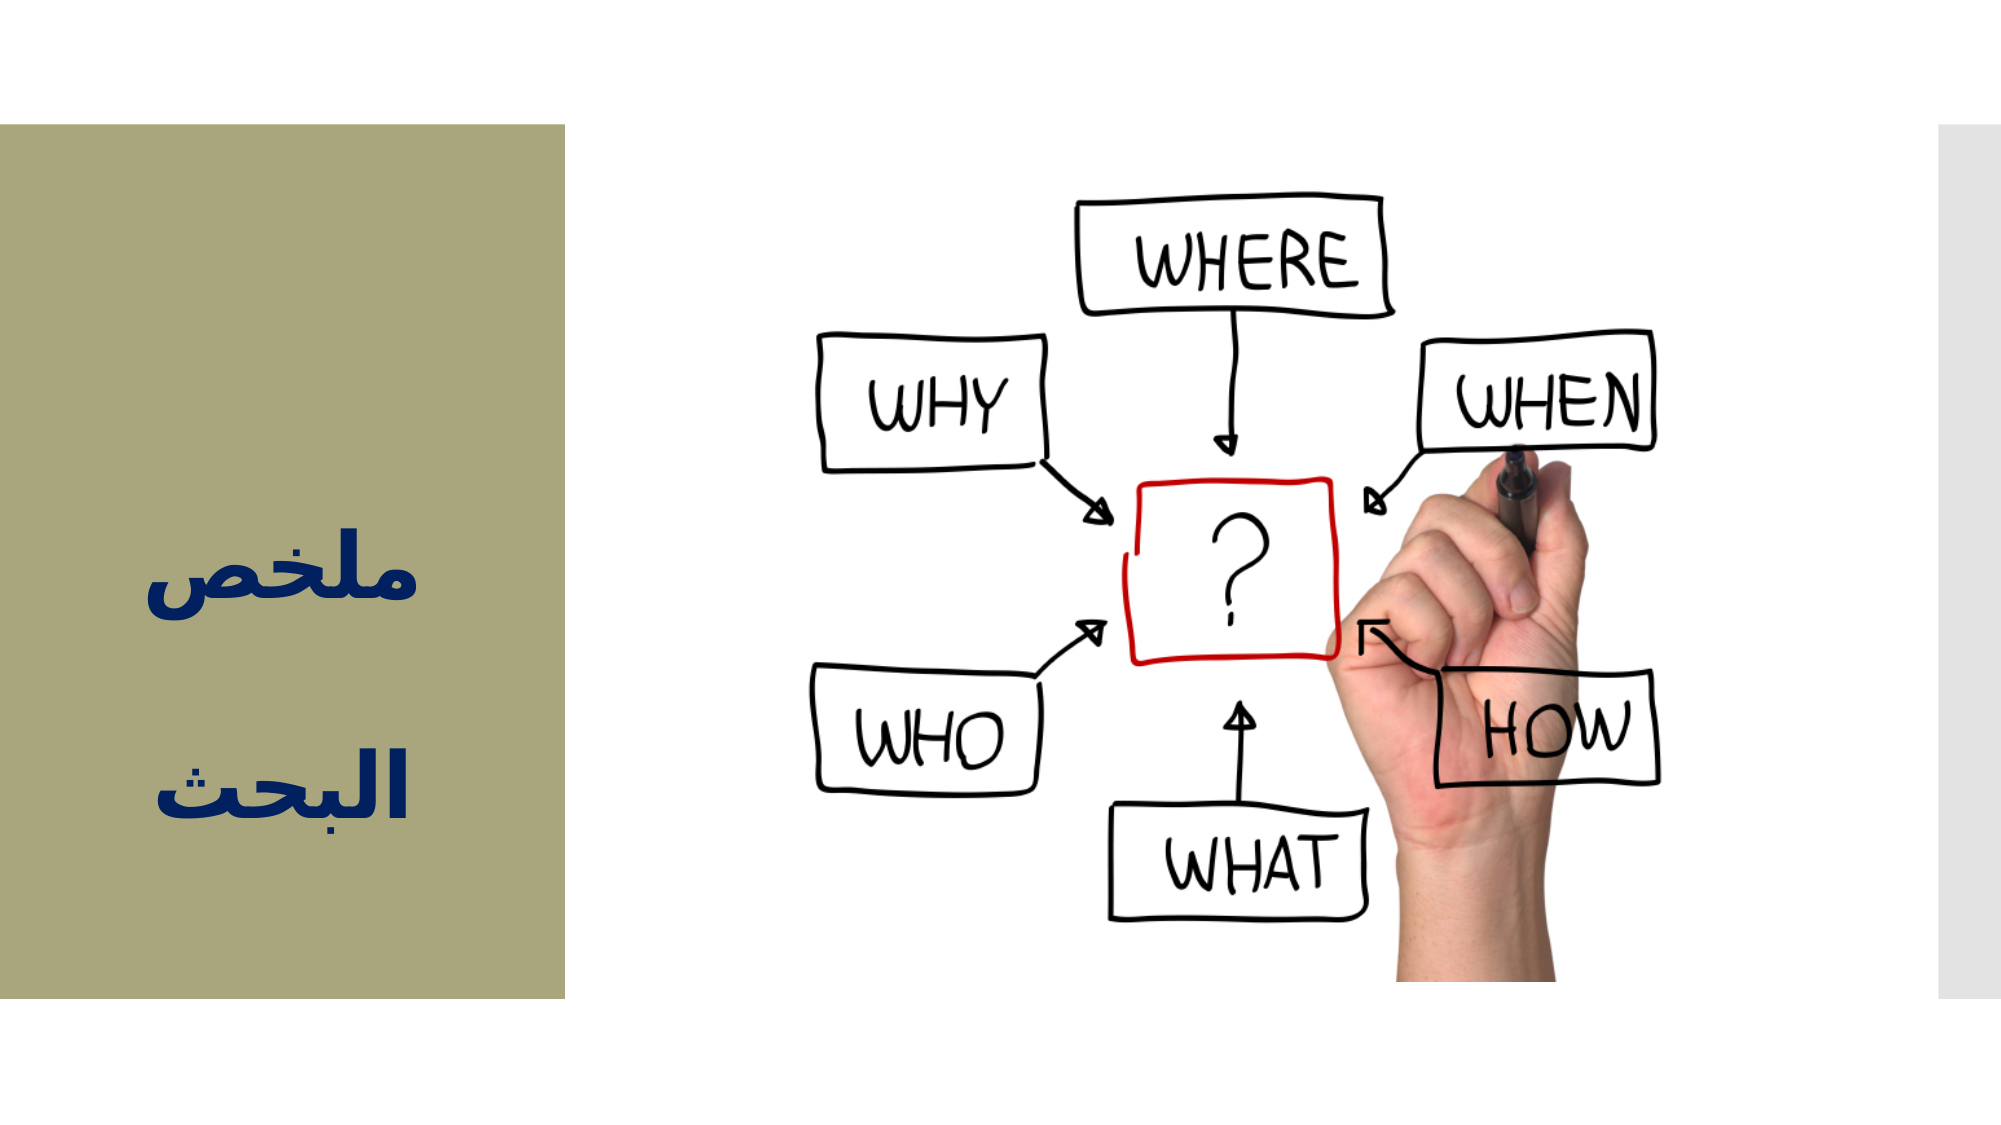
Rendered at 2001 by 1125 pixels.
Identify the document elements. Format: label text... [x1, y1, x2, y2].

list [757, 141, 1712, 982]
title ملخص البحث [41, 184, 525, 940]
